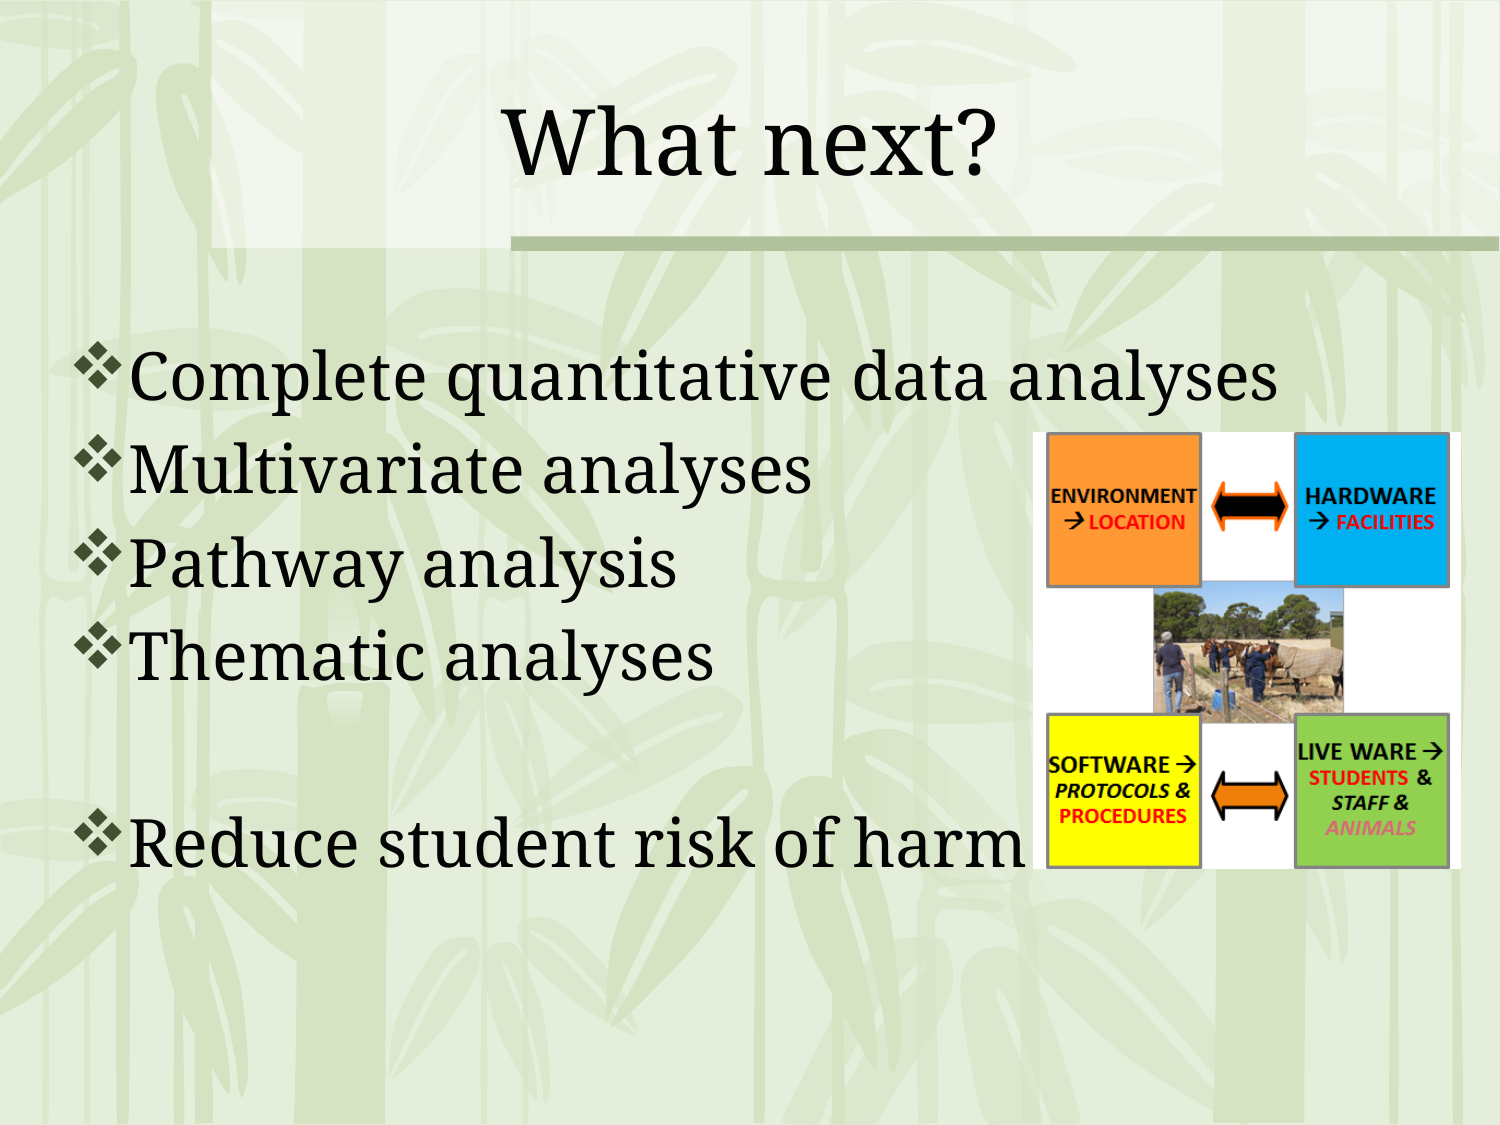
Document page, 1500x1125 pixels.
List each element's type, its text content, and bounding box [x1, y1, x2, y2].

list Complete quantitative data analyses Multivariate analyses Pathway analysis Thematic analyses Reduce student risk of harm [53, 326, 1483, 929]
title What next? [75, 45, 1425, 233]
picture [1033, 432, 1461, 869]
